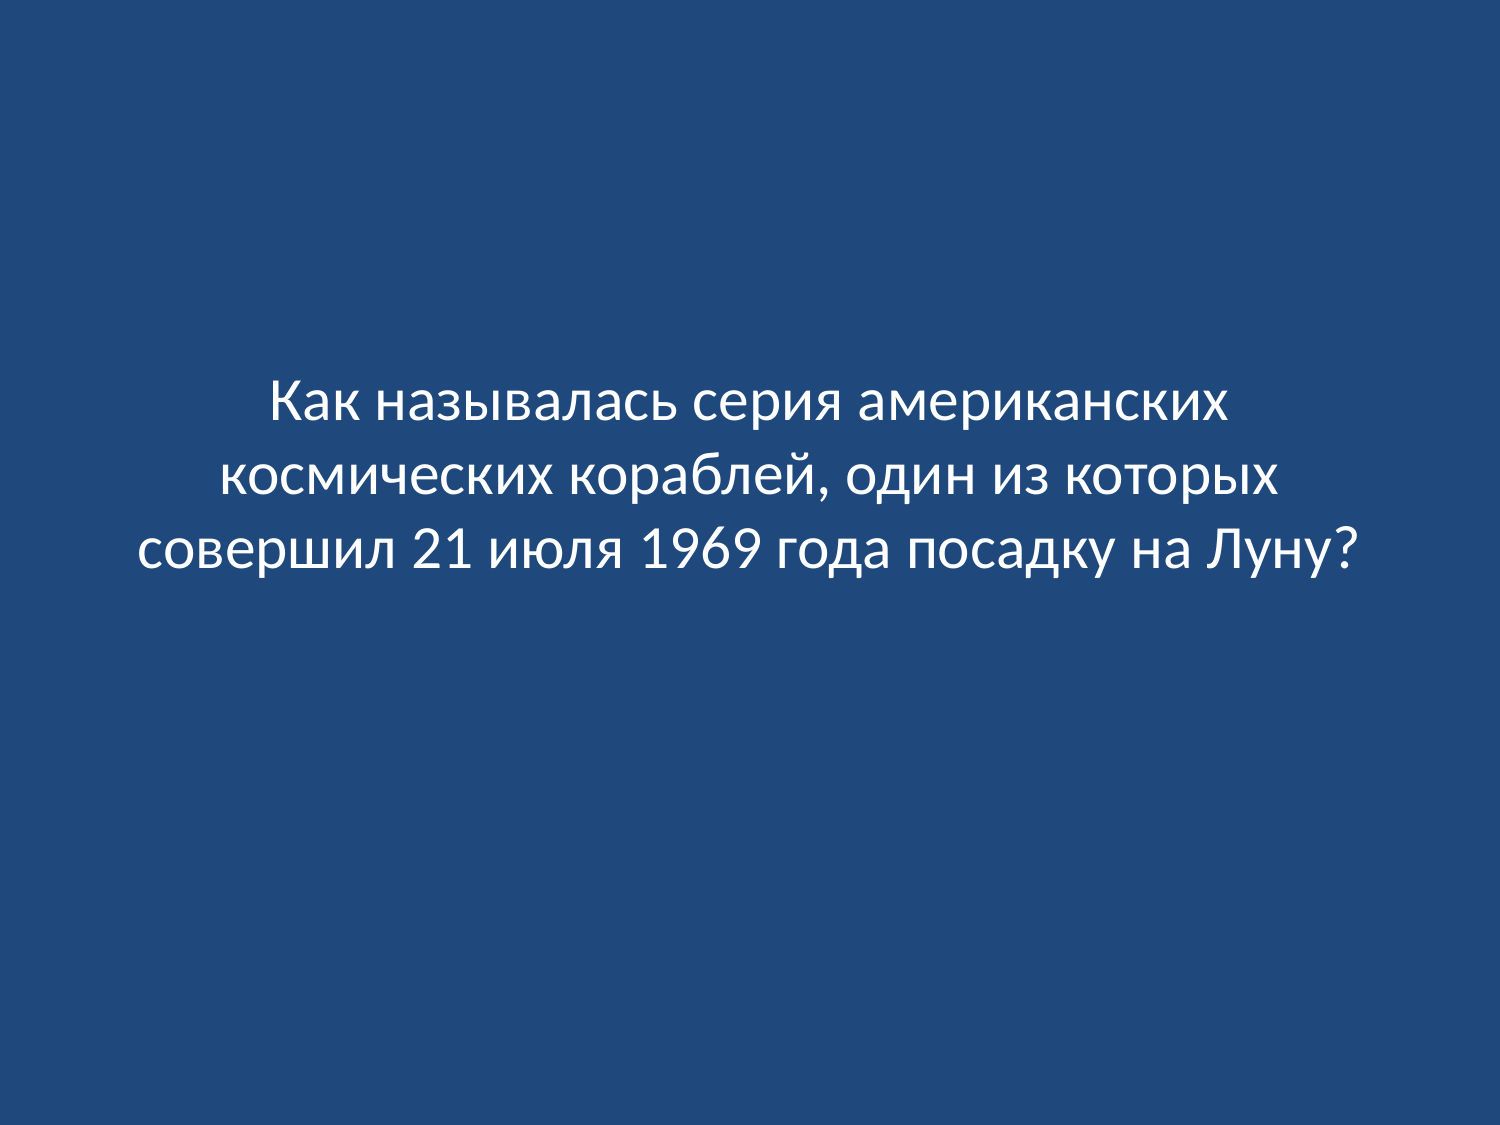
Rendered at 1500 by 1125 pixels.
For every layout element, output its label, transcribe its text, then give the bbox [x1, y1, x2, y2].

title Как называлась серия американских космических кораблей, один из которых совершил 21 июля 1969 года посадку на Луну? [112, 349, 1388, 591]
